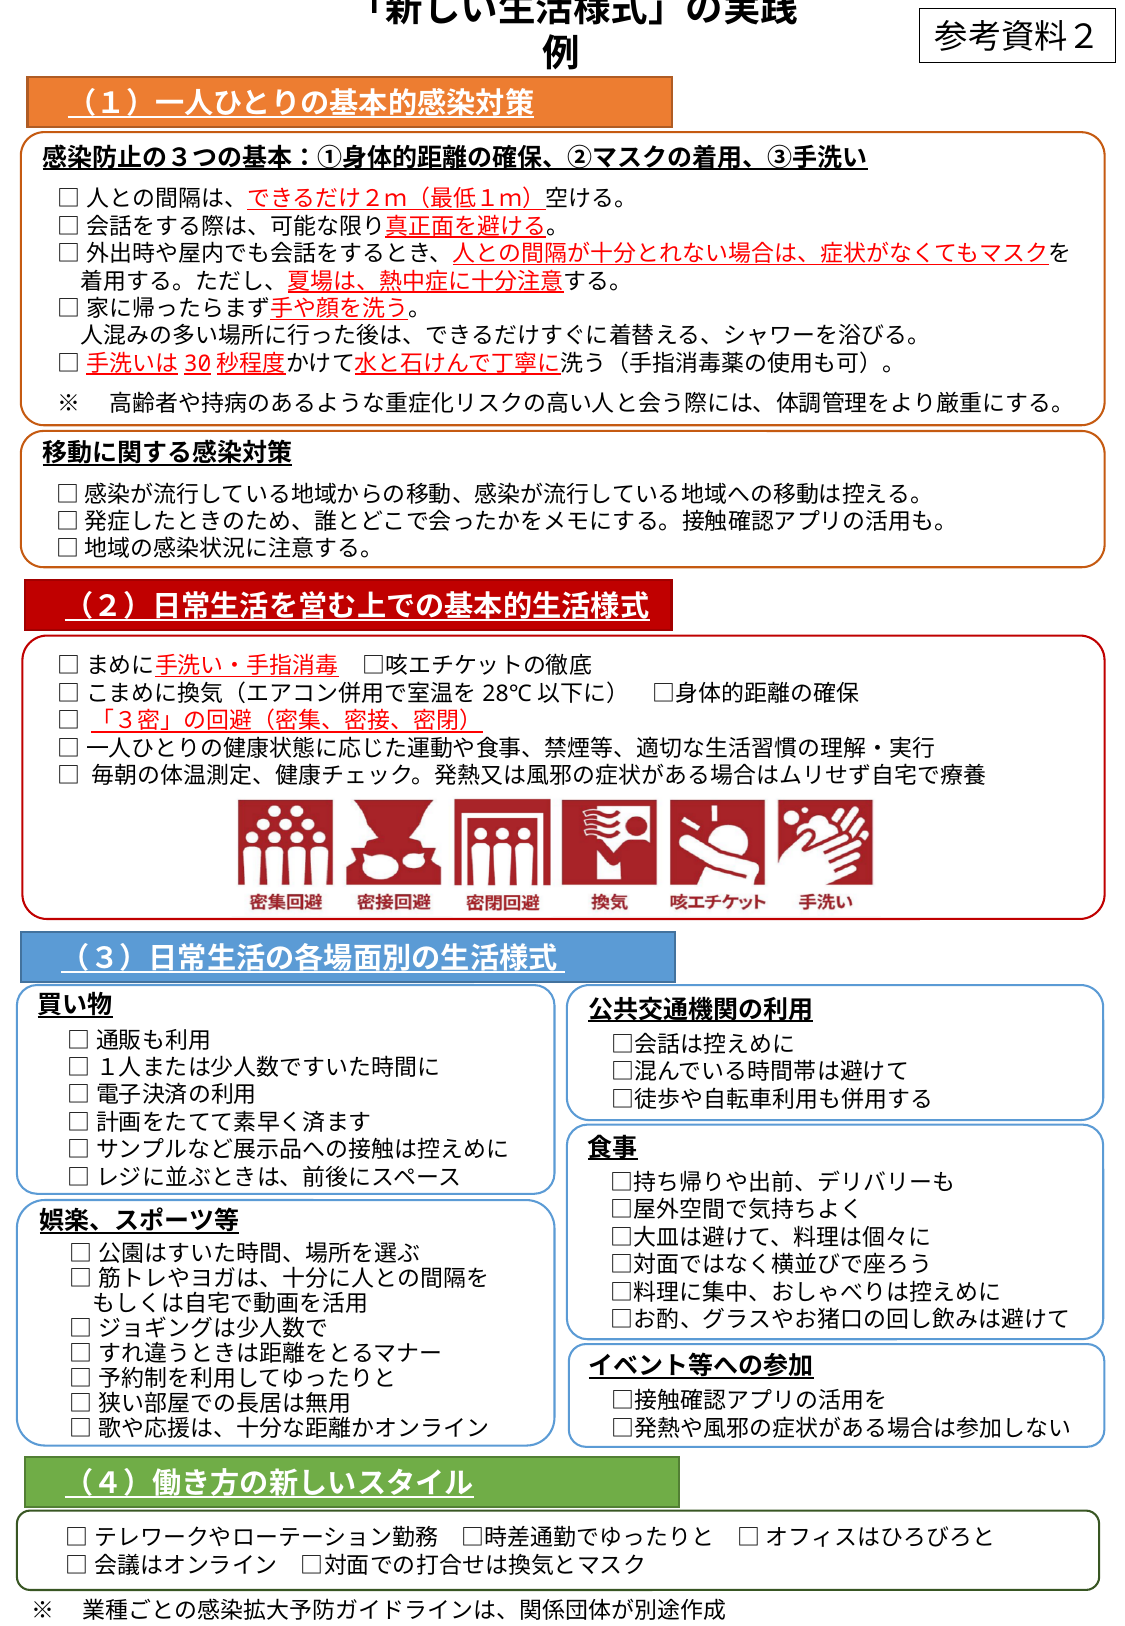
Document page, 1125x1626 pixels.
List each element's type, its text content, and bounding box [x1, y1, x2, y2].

text_box （１）一人ひとりの基本的感染対策 [26, 76, 673, 128]
text_box （４）働き方の新しいスタイル [24, 1456, 680, 1508]
text_box 買い物 □通販も利用 □１人または少人数ですいた時間に □電子決済の利用 □計画をたてて素早く済ます □サンプルなど展示品への接触は控えめに □レジに並ぶときは、前後にスペース [16, 984, 555, 1194]
text_box 娯楽、スポーツ等 □公園はすいた時間、場所を選ぶ □筋トレやヨガは、十分に人との間隔を もしくは自宅で動画を活用 □ジョギングは少人数で □すれ違うときは距離をとるマナー □予約制を利用してゆったりと □狭い部屋での長居は無用 □歌や応援は、十分な距離かオンライン [16, 1200, 555, 1446]
text_box イベント等への参加 □接触確認アプリの活用を □発熱や風邪の症状がある場合は参加しない [567, 1343, 1106, 1448]
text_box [22, 635, 1105, 919]
text_box （２）日常生活を営む上での基本的生活様式 [24, 579, 673, 631]
text_box ※ 業種ごとの感染拡大予防ガイドラインは、関係団体が別途作成 [16, 1587, 965, 1625]
text_box 移動に関する感染対策 □感染が流行している地域からの移動、感染が流行している地域への移動は控える。 □発症したときのため、誰とどこで会ったかをメモにする。接触確認アプリの活用も。 □地域の感染状況に注意する。 [19, 429, 1106, 569]
text_box 「新しい生活様式」の実践例 [302, 0, 820, 59]
text_box 公共交通機関の利用 □会話は控えめに □混んでいる時間帯は避けて □徒歩や自転車利用も併用する [565, 984, 1105, 1122]
text_box □テレワークやローテーション勤務 □時差通勤でゆったりと □ オフィスはひろびろと □会議はオンライン □対面での打合せは換気とマスク [16, 1510, 1100, 1590]
text_box （３）日常生活の各場面別の生活様式 [20, 931, 676, 983]
text_box 感染防止の３つの基本：①身体的距離の確保、②マスクの着用、③手洗い □人との間隔は、できるだけ２ｍ（最低１ｍ）空ける。 □会話をする際は、可能な限り真正面を避ける。 □外出時や屋内でも会話をするとき、人との間隔が十分とれない場合は、症状がなくてもマスクを 着用する。ただし、夏場は、熱中症に十分注意する。 □家に帰ったらまず手や顔を洗う。 人混みの多い場所に行った後は、できるだけすぐに着替える、シャワーを浴びる。 □手洗いは30秒程度かけて水と石けんで丁寧に洗う（手指消毒薬の使用も可）。 ※ 高齢者や持病のあるような重症化リスクの高い人と会う際には、体調管理をより厳重にする。 [19, 131, 1106, 427]
text_box 食事 □持ち帰りや出前、デリバリーも □屋外空間で気持ちよく □大皿は避けて、料理は個々に □対面ではなく横並びで座ろう □料理に集中、おしゃべりは控えめに □お酌、グラスやお猪口の回し飲みは避けて [566, 1124, 1104, 1340]
text_box 参考資料２ [919, 8, 1116, 63]
